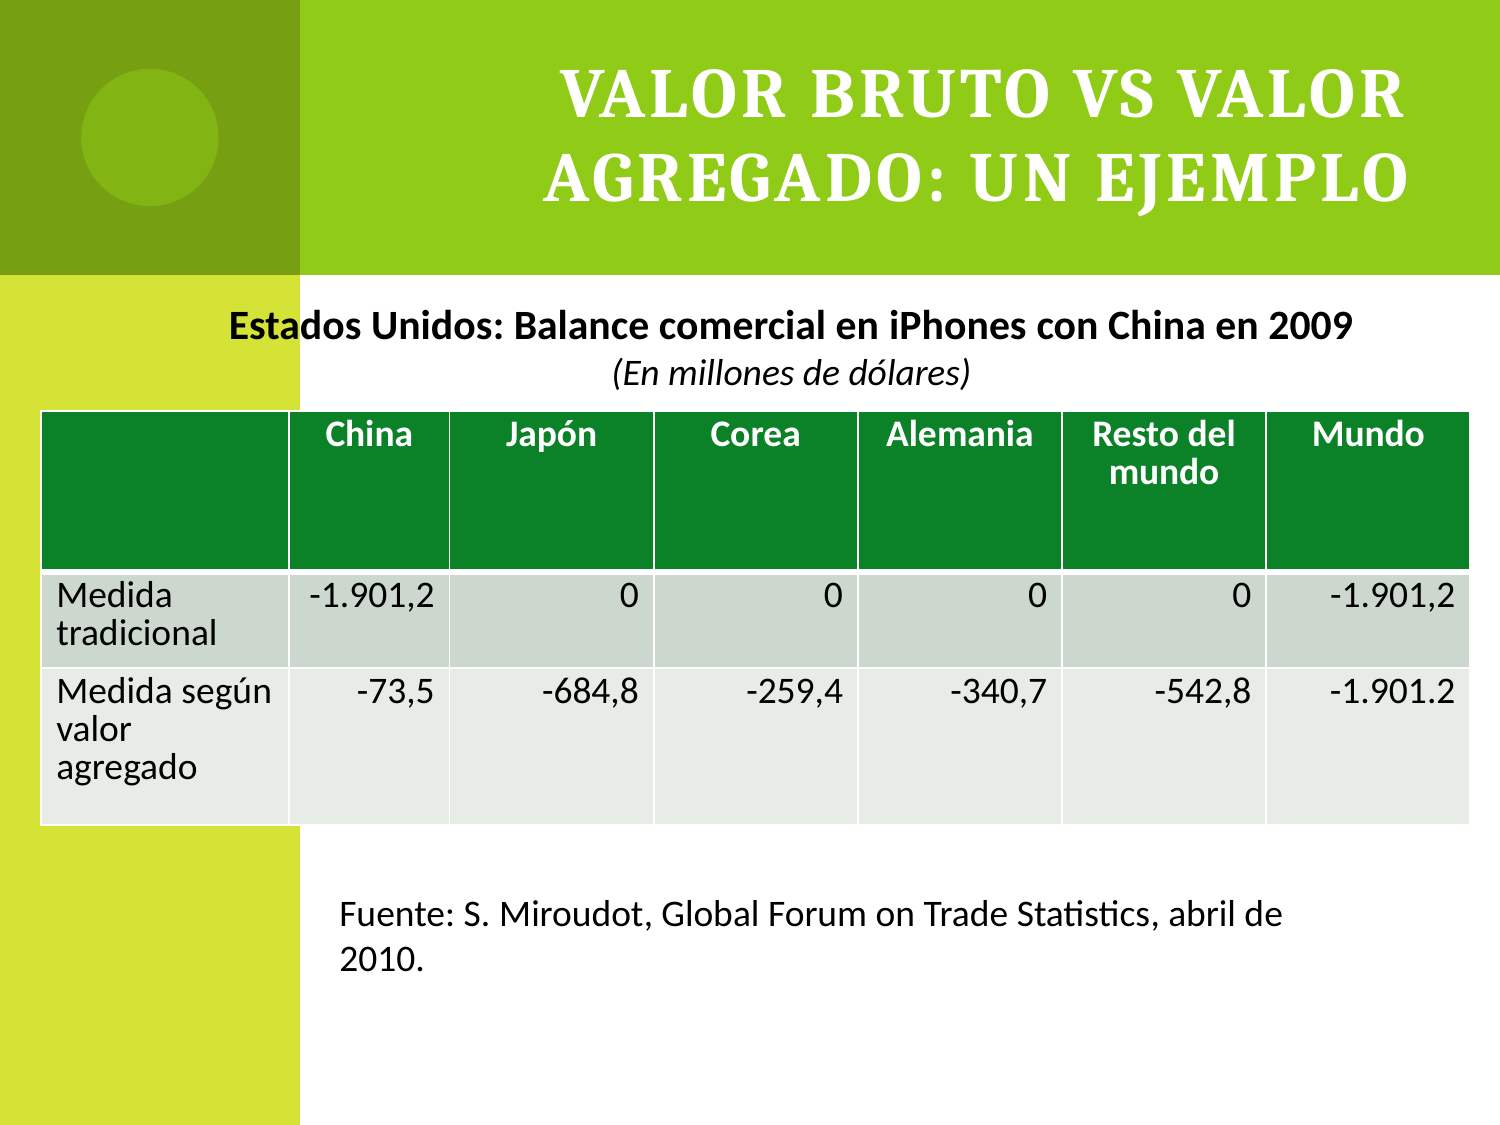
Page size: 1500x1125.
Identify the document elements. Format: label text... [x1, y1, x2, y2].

table_cell 0 [859, 575, 1061, 667]
table_cell -1.901.2 [1267, 669, 1469, 824]
table_header Mundo [1267, 412, 1469, 569]
text_box Fuente: S. Miroudot, Global Forum on Trade Statistics, abril de 2010. [324, 881, 1306, 987]
table_cell -1.901,2 [290, 575, 449, 667]
table_cell Medida tradicional [42, 575, 288, 667]
table_header Alemania [859, 412, 1061, 569]
table_cell Medida según valor agregado [42, 669, 288, 824]
text_box Estados Unidos: Balance comercial en iPhones con China en 2009 (En millones de dólares) [171, 290, 1412, 401]
table_header Resto del mundo [1063, 412, 1265, 569]
table_header Japón [450, 412, 653, 569]
table_cell -684,8 [450, 669, 653, 824]
table_header China [290, 412, 449, 569]
table_cell -73,5 [290, 669, 449, 824]
title Valor bruto vs Valor agregado: Un ejemplo [399, 37, 1425, 225]
table_cell 0 [655, 575, 857, 667]
table_cell -542,8 [1063, 669, 1265, 824]
table_header [42, 412, 288, 569]
table_cell -340,7 [859, 669, 1061, 824]
table_cell -1.901,2 [1267, 575, 1469, 667]
table_cell -259,4 [655, 669, 857, 824]
table_header Corea [655, 412, 857, 569]
table_cell 0 [1063, 575, 1265, 667]
table_cell 0 [450, 575, 653, 667]
